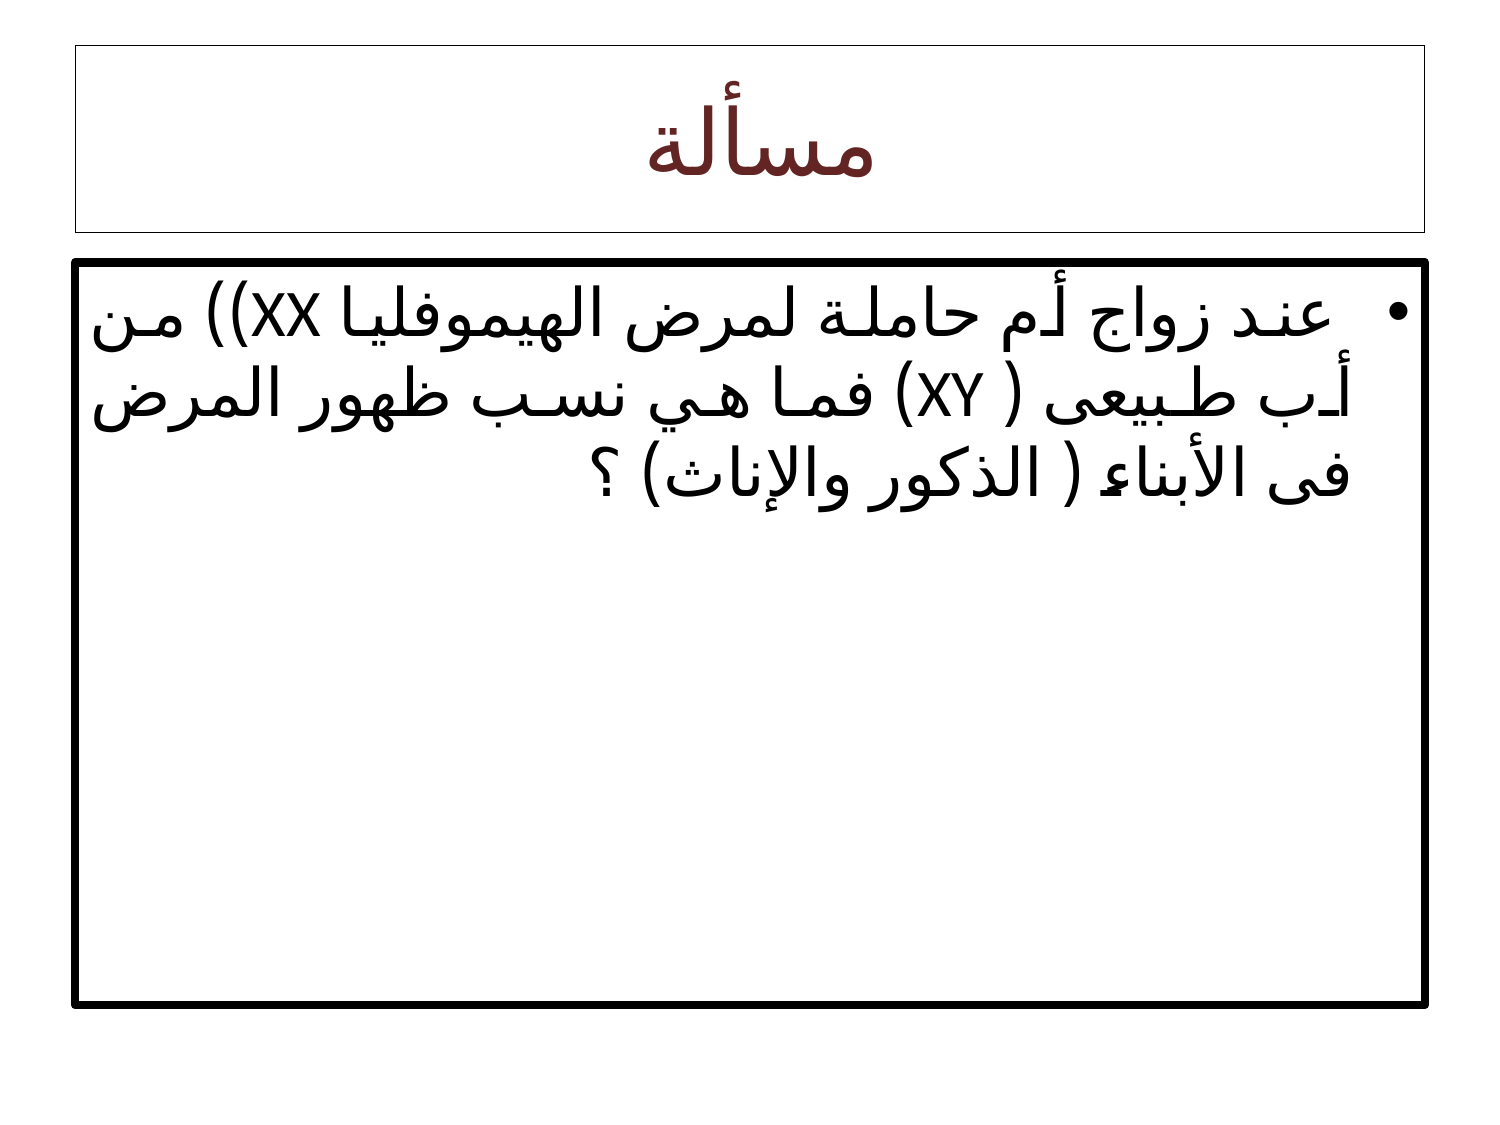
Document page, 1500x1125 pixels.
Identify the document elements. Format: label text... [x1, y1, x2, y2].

title مسألة [75, 45, 1425, 233]
list عند زواج أم حاملة لمرض الهيموفليا XX)) من أب طبيعى ( XY) فما هي نسب ظهور المرض فى الأبناء ( الذكور والإناث) ؟ [75, 262, 1425, 1005]
